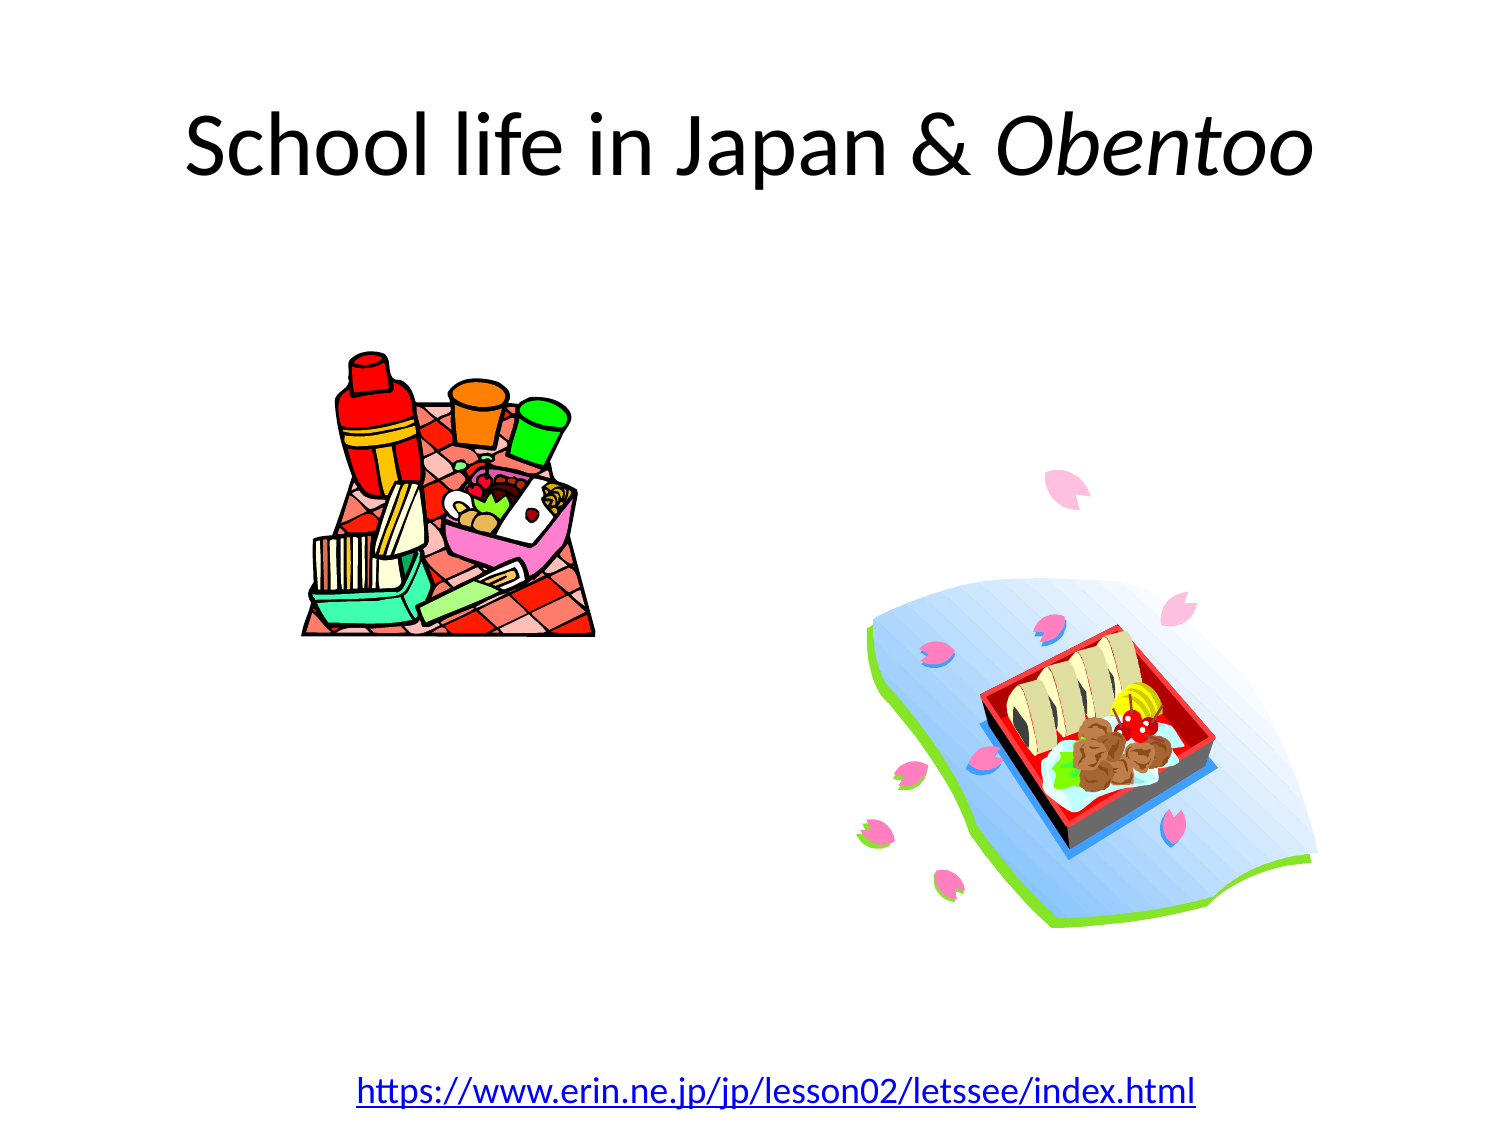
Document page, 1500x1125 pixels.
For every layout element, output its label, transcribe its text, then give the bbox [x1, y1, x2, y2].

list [300, 349, 596, 638]
text_box https://www.erin.ne.jp/jp/lesson02/letssee/index.html [341, 1058, 1212, 1119]
picture [855, 467, 1319, 929]
title School life in Japan & Obentoo [75, 45, 1425, 233]
